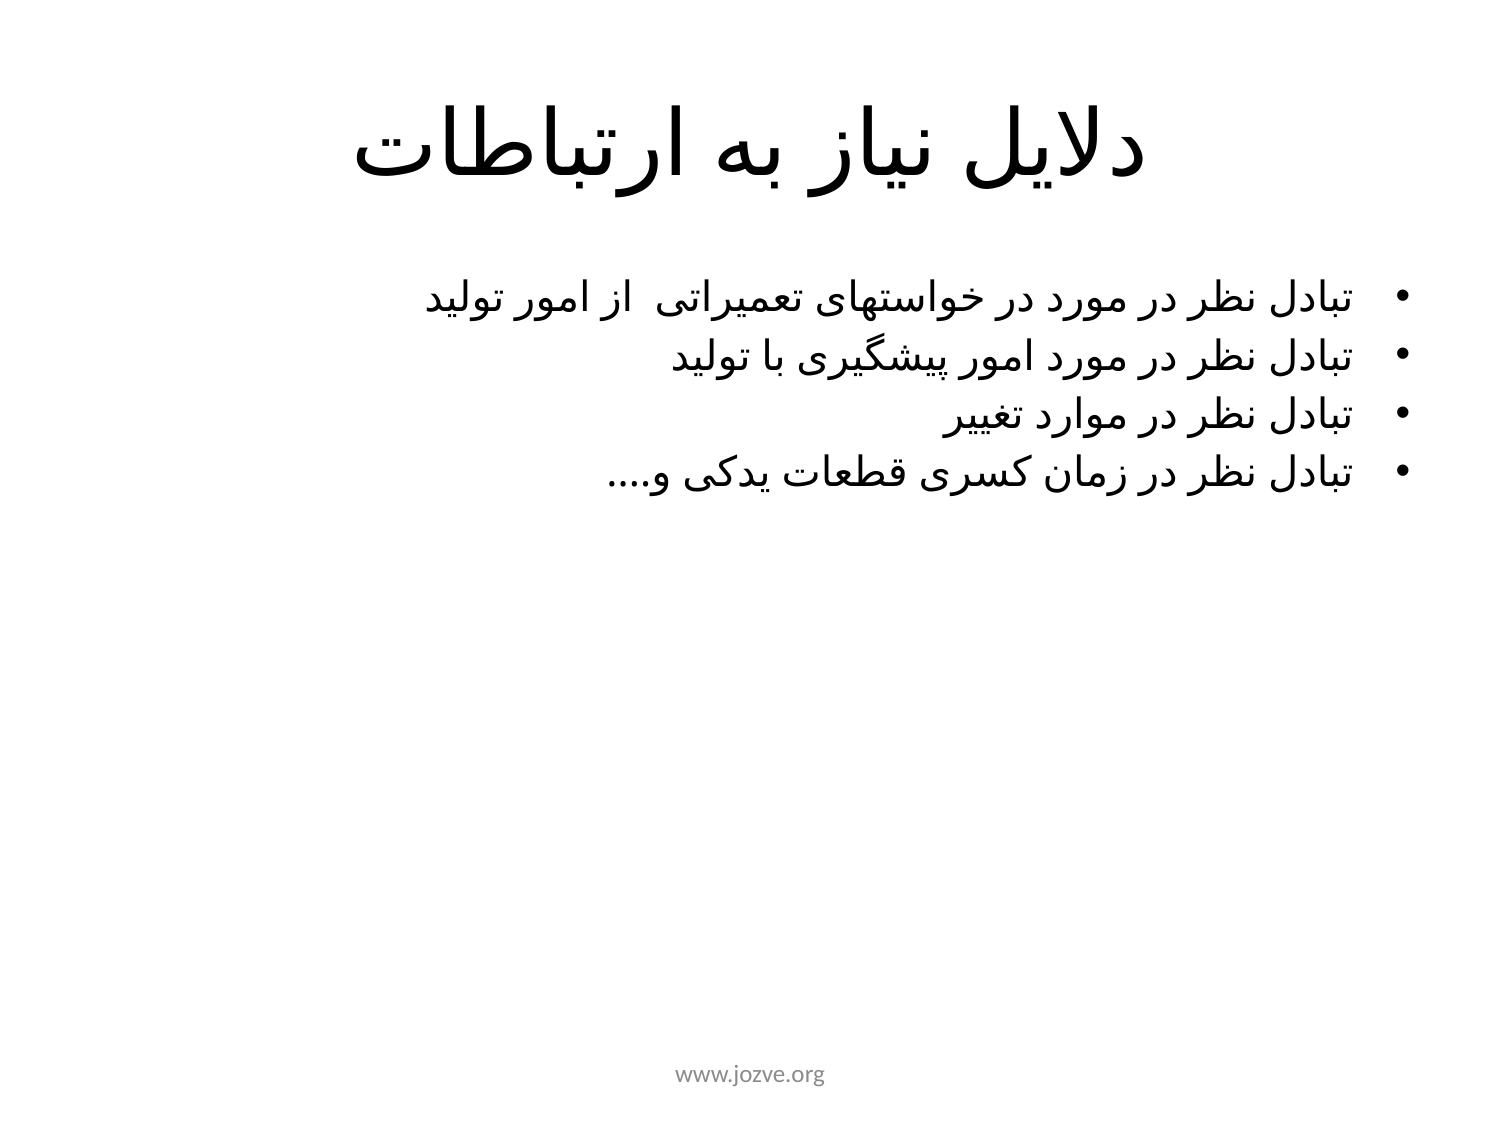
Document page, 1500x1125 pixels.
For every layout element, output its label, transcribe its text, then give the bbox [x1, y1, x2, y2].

footer www.jozve.org [512, 1042, 988, 1103]
list تبادل نظر در مورد در خواستهای تعمیراتی از امور تولید تبادل نظر در مورد امور پیشگیری با تولید تبادل نظر در موارد تغییر تبادل نظر در زمان کسری قطعات یدکی و.... [75, 262, 1425, 1005]
title دلایل نیاز به ارتباطات [75, 45, 1425, 233]
